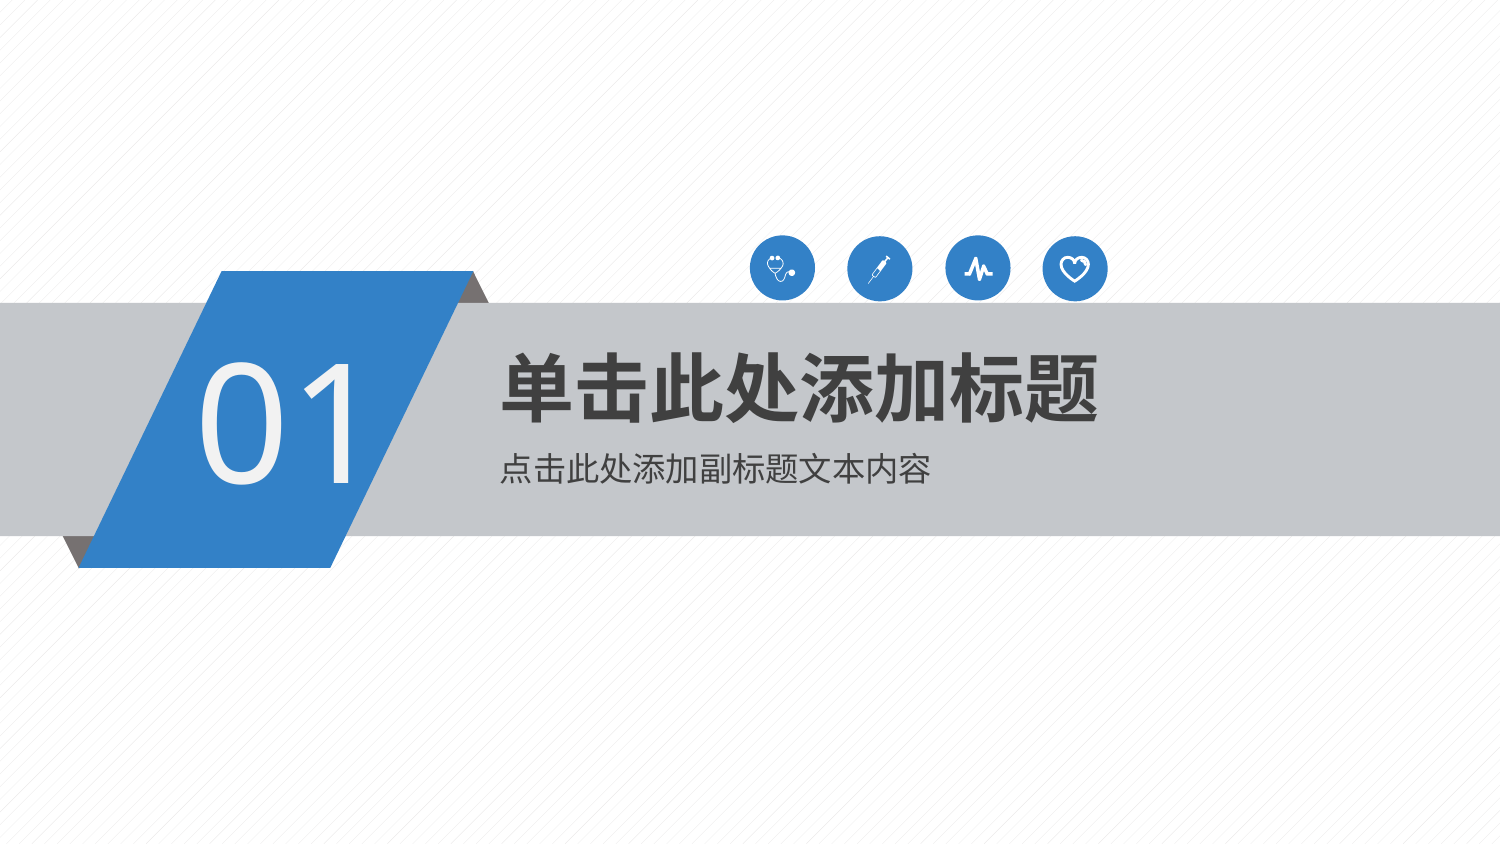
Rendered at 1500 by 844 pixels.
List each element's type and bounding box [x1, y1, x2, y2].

text_box [1042, 236, 1108, 302]
text_box [0, 270, 1500, 569]
text_box [847, 236, 913, 302]
text_box [945, 235, 1011, 301]
text_box [749, 235, 815, 301]
